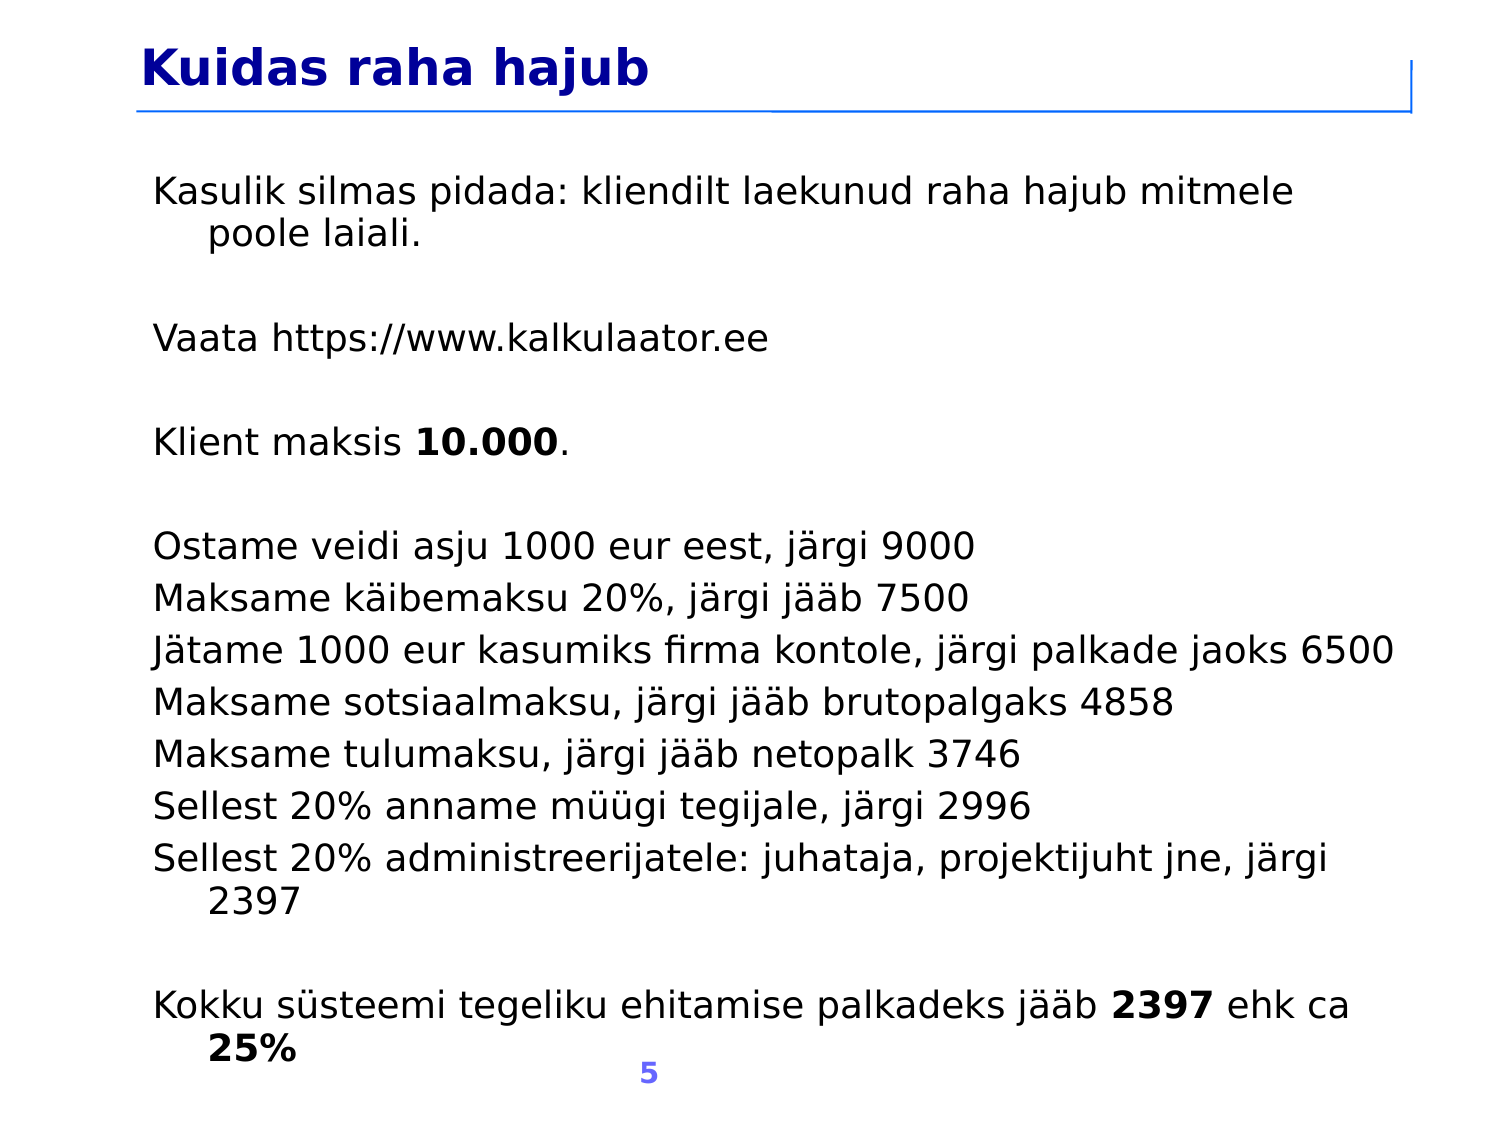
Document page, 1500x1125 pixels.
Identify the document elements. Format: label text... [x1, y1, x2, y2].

text_box Kasulik silmas pidada: kliendilt laekunud raha hajub mitmele poole laiali. Vaata https://www.kalkulaator.ee Klient maksis 10.000. Ostame veidi asju 1000 eur eest, järgi 9000 Maksame käibemaksu 20%, järgi jääb 7500 Jätame 1000 eur kasumiks firma kontole, järgi palkade jaoks 6500 Maksame sotsiaalmaksu, järgi jääb brutopalgaks 4858 Maksame tulumaksu, järgi jääb netopalk 3746 Sellest 20% anname müügi tegijale, järgi 2996 Sellest 20% administreerijatele: juhataja, projektijuht jne, järgi 2397 Kokku süsteemi tegeliku ehitamise palkadeks jääb 2397 ehk ca 25% [137, 162, 1425, 1068]
text_box Kuidas raha hajub [124, 0, 1400, 138]
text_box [137, 61, 1412, 113]
